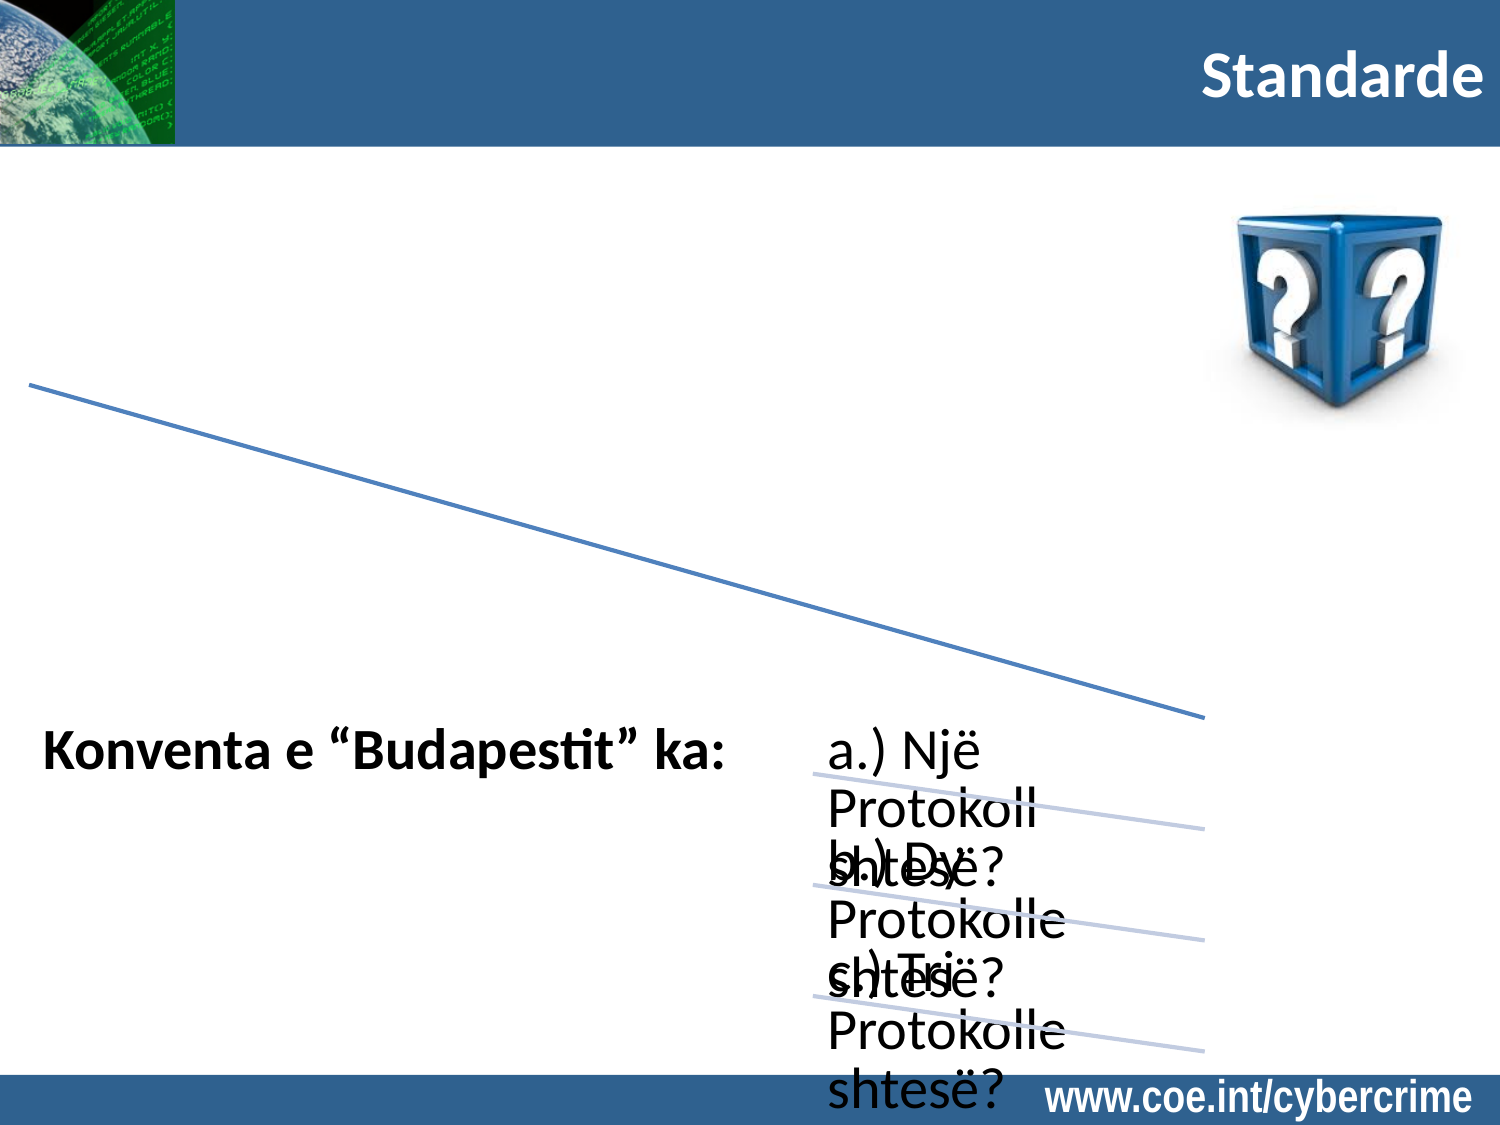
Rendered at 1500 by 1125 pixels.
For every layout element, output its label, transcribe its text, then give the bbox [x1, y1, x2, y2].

picture [0, 0, 175, 144]
text_box www.coe.int/cybercrime [1030, 1059, 1500, 1125]
text_box [0, 1073, 1030, 1125]
text_box Standarde [177, 0, 1500, 149]
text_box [28, 384, 1205, 1052]
picture [1189, 154, 1481, 445]
